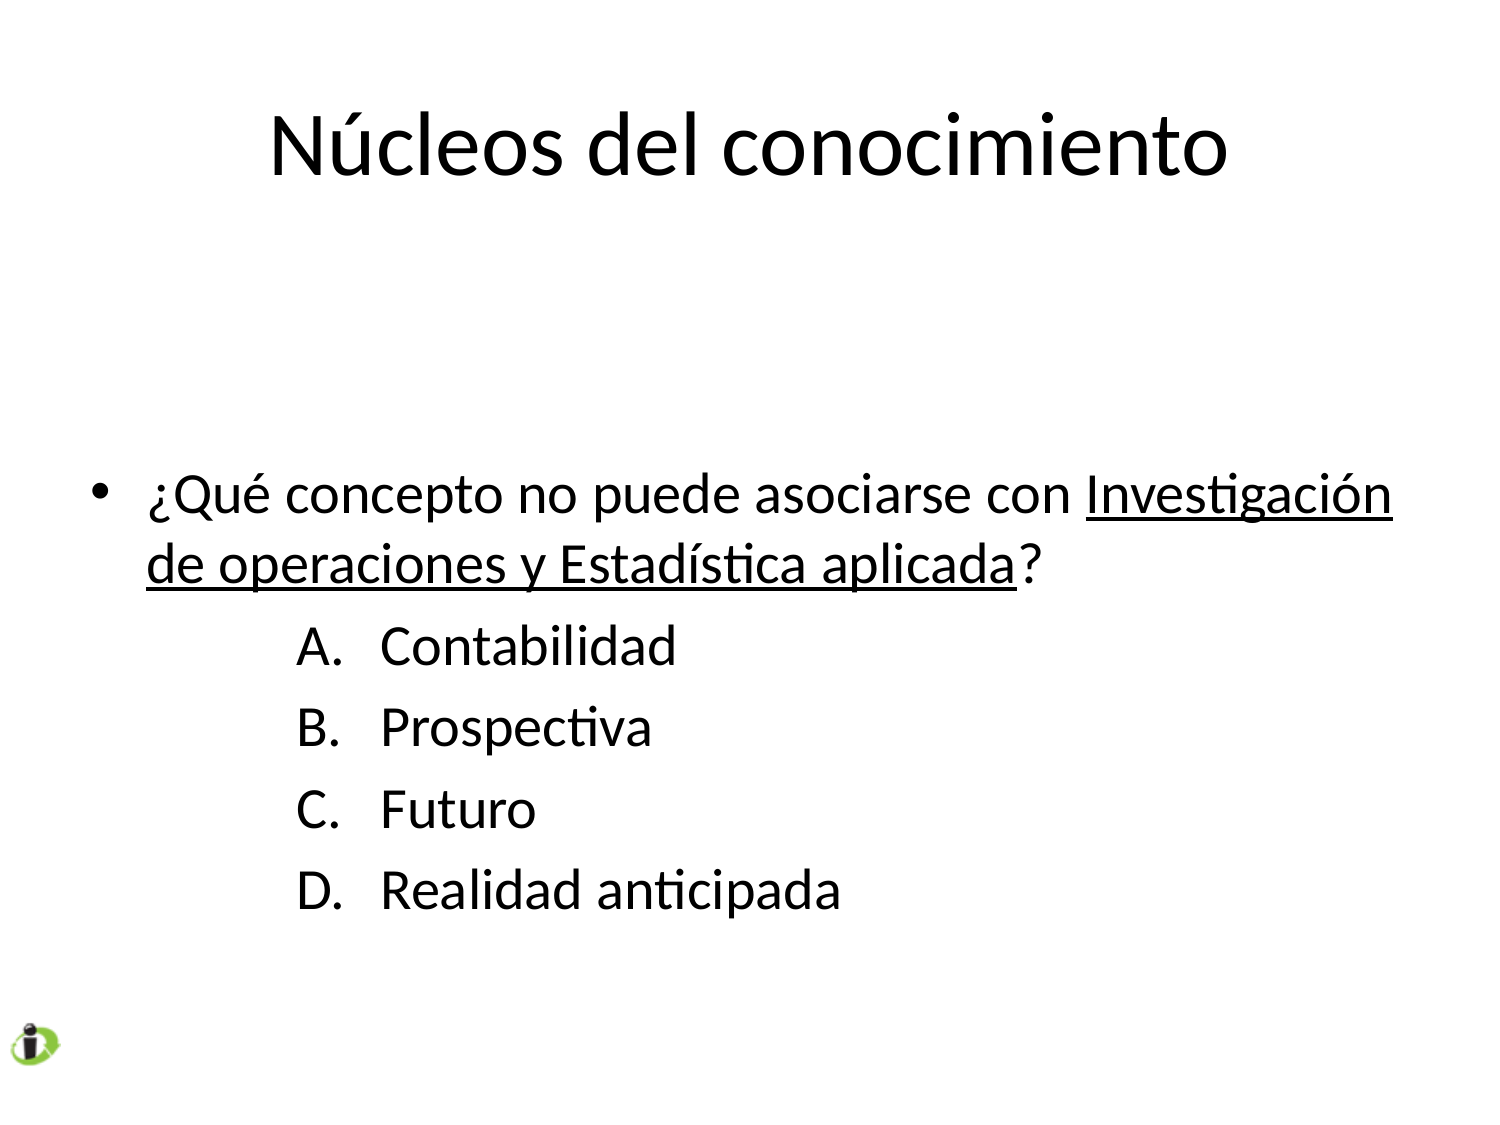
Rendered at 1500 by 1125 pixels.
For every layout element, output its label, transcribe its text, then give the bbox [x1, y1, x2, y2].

title Núcleos del conocimiento [75, 45, 1425, 233]
list ¿Qué concepto no puede asociarse con Investigación de operaciones y Estadística aplicada? Contabilidad Prospectiva Futuro Realidad anticipada [75, 262, 1425, 1005]
picture [10, 1020, 61, 1072]
